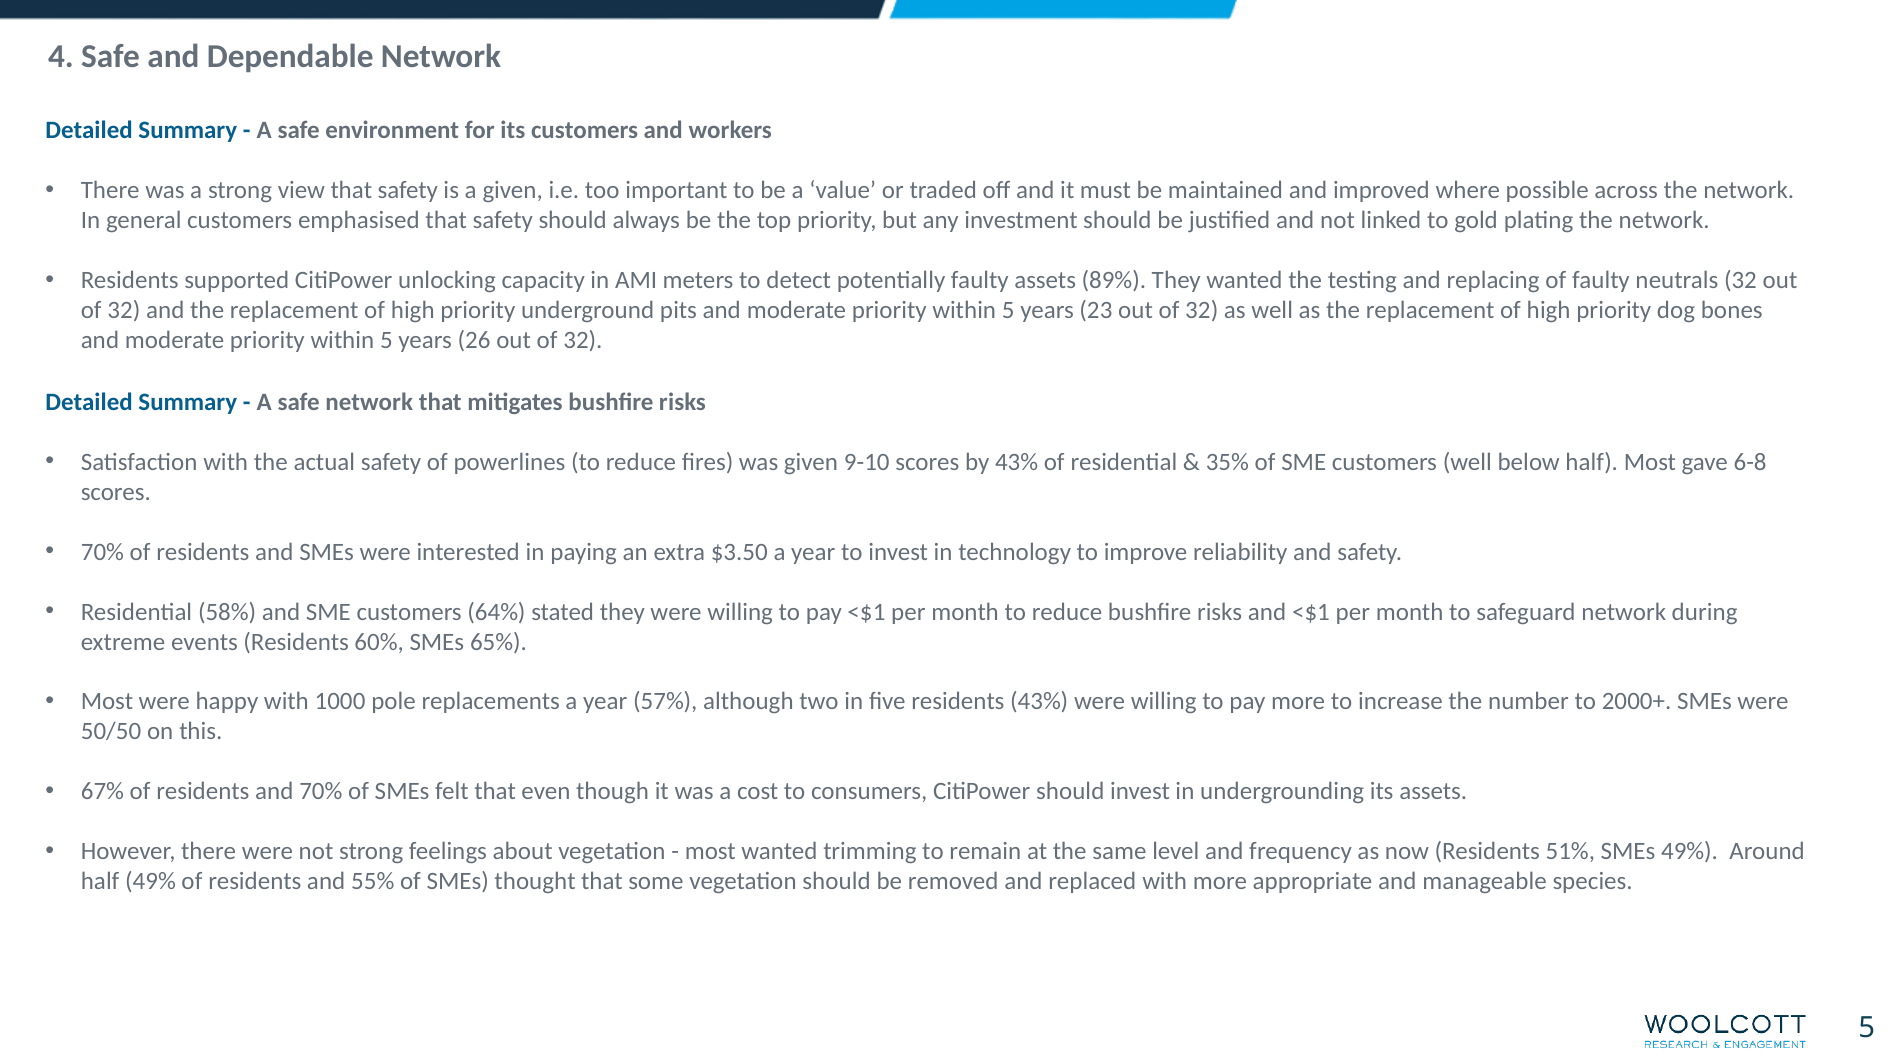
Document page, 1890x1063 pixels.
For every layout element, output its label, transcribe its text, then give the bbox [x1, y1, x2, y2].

picture [0, 0, 1241, 20]
picture [1641, 1012, 1808, 1052]
list Detailed Summary - A safe environment for its customers and workers There was a strong view that safety is a given, i.e. too important to be a ‘value’ or traded off and it must be maintained and improved where possible across the network. In general customers emphasised that safety should always be the top priority, but any investment should be justified and not linked to gold plating the network. Residents supported CitiPower unlocking capacity in AMI meters to detect potentially faulty assets (89%). They wanted the testing and replacing of faulty neutrals (32 out of 32) and the replacement of high priority underground pits and moderate priority within 5 years (23 out of 32) as well as the replacement of high priority dog bones and moderate priority within 5 years (26 out of 32). [30, 106, 1826, 319]
list Detailed Summary - A safe network that mitigates bushfire risks Satisfaction with the actual safety of powerlines (to reduce fires) was given 9-10 scores by 43% of residential & 35% of SME customers (well below half). Most gave 6-8 scores. 70% of residents and SMEs were interested in paying an extra $3.50 a year to invest in technology to improve reliability and safety. Residential (58%) and SME customers (64%) stated they were willing to pay <$1 per month to reduce bushfire risks and <$1 per month to safeguard network during extreme events (Residents 60%, SMEs 65%). Most were happy with 1000 pole replacements a year (57%), although two in five residents (43%) were willing to pay more to increase the number to 2000+. SMEs were 50/50 on this. 67% of residents and 70% of SMEs felt that even though it was a cost to consumers, CitiPower should invest in undergrounding its assets. However, there were not strong feelings about vegetation - most wanted trimming to remain at the same level and frequency as now (Residents 51%, SMEs 49%). Around half (49% of residents and 55% of SMEs) thought that some vegetation should be removed and replaced with more appropriate and manageable species. [30, 377, 1826, 626]
text_box 4. Safe and Dependable Network [33, 27, 517, 82]
